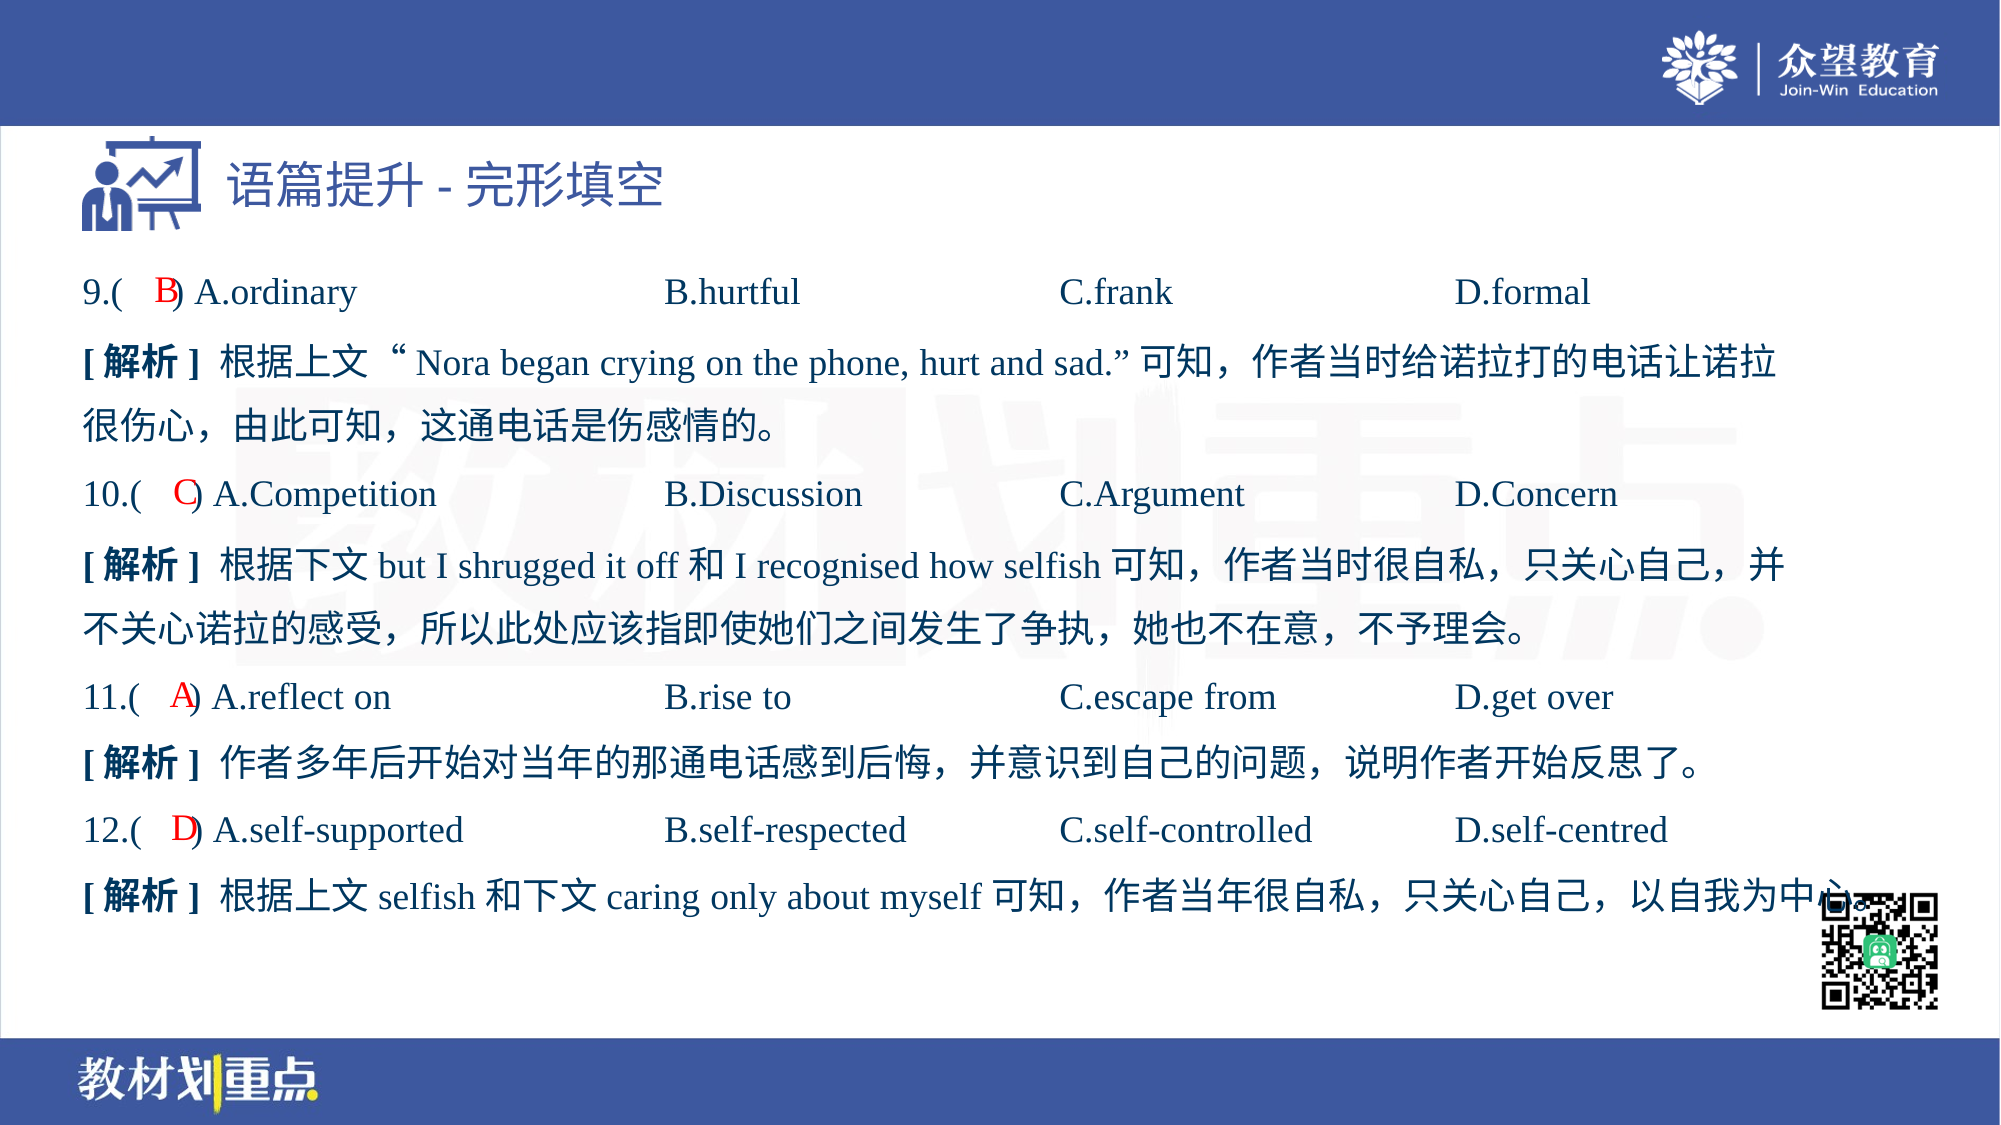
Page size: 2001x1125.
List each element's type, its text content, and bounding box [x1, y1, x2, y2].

text_box [解析] 作者多年后开始对当年的那通电话感到后悔，并意识到自己的问题，说明作者开始反思了。 [82, 719, 1817, 777]
text_box [解析] 根据下文but I shrugged it off和I recognised how selfish可知，作者当时很自私，只关心自己，并 不关心诺拉的感受，所以此处应该指即使她们之间发生了争执，她也不在意，不予理会。 [82, 516, 1817, 644]
text_box 12.( ) A.self-supported B.self-respected C.self-controlled D.self-centred [82, 785, 1817, 844]
text_box D [157, 783, 212, 842]
text_box [解析] 根据上文selfish和下文caring only about myself可知，作者当年很自私，只关心自己，以自我为中心。 [82, 852, 1817, 910]
text_box C [159, 447, 212, 506]
text_box A [155, 650, 211, 709]
text_box B [140, 245, 193, 304]
text_box 9.( ) A.ordinary B.hurtful C.frank D.formal [82, 247, 1817, 306]
picture [0, 0, 2000, 1125]
text_box 10.( ) A.Competition B.Discussion C.Argument D.Concern [82, 449, 1817, 508]
text_box [解析] 根据上文“Nora began crying on the phone, hurt and sad.”可知，作者当时给诺拉打的电话让诺拉 很伤心，由此可知，这通电话是伤感情的。 [82, 313, 1817, 441]
text_box 11.( ) A.reflect on B.rise to C.escape from D.get over [82, 652, 1817, 711]
